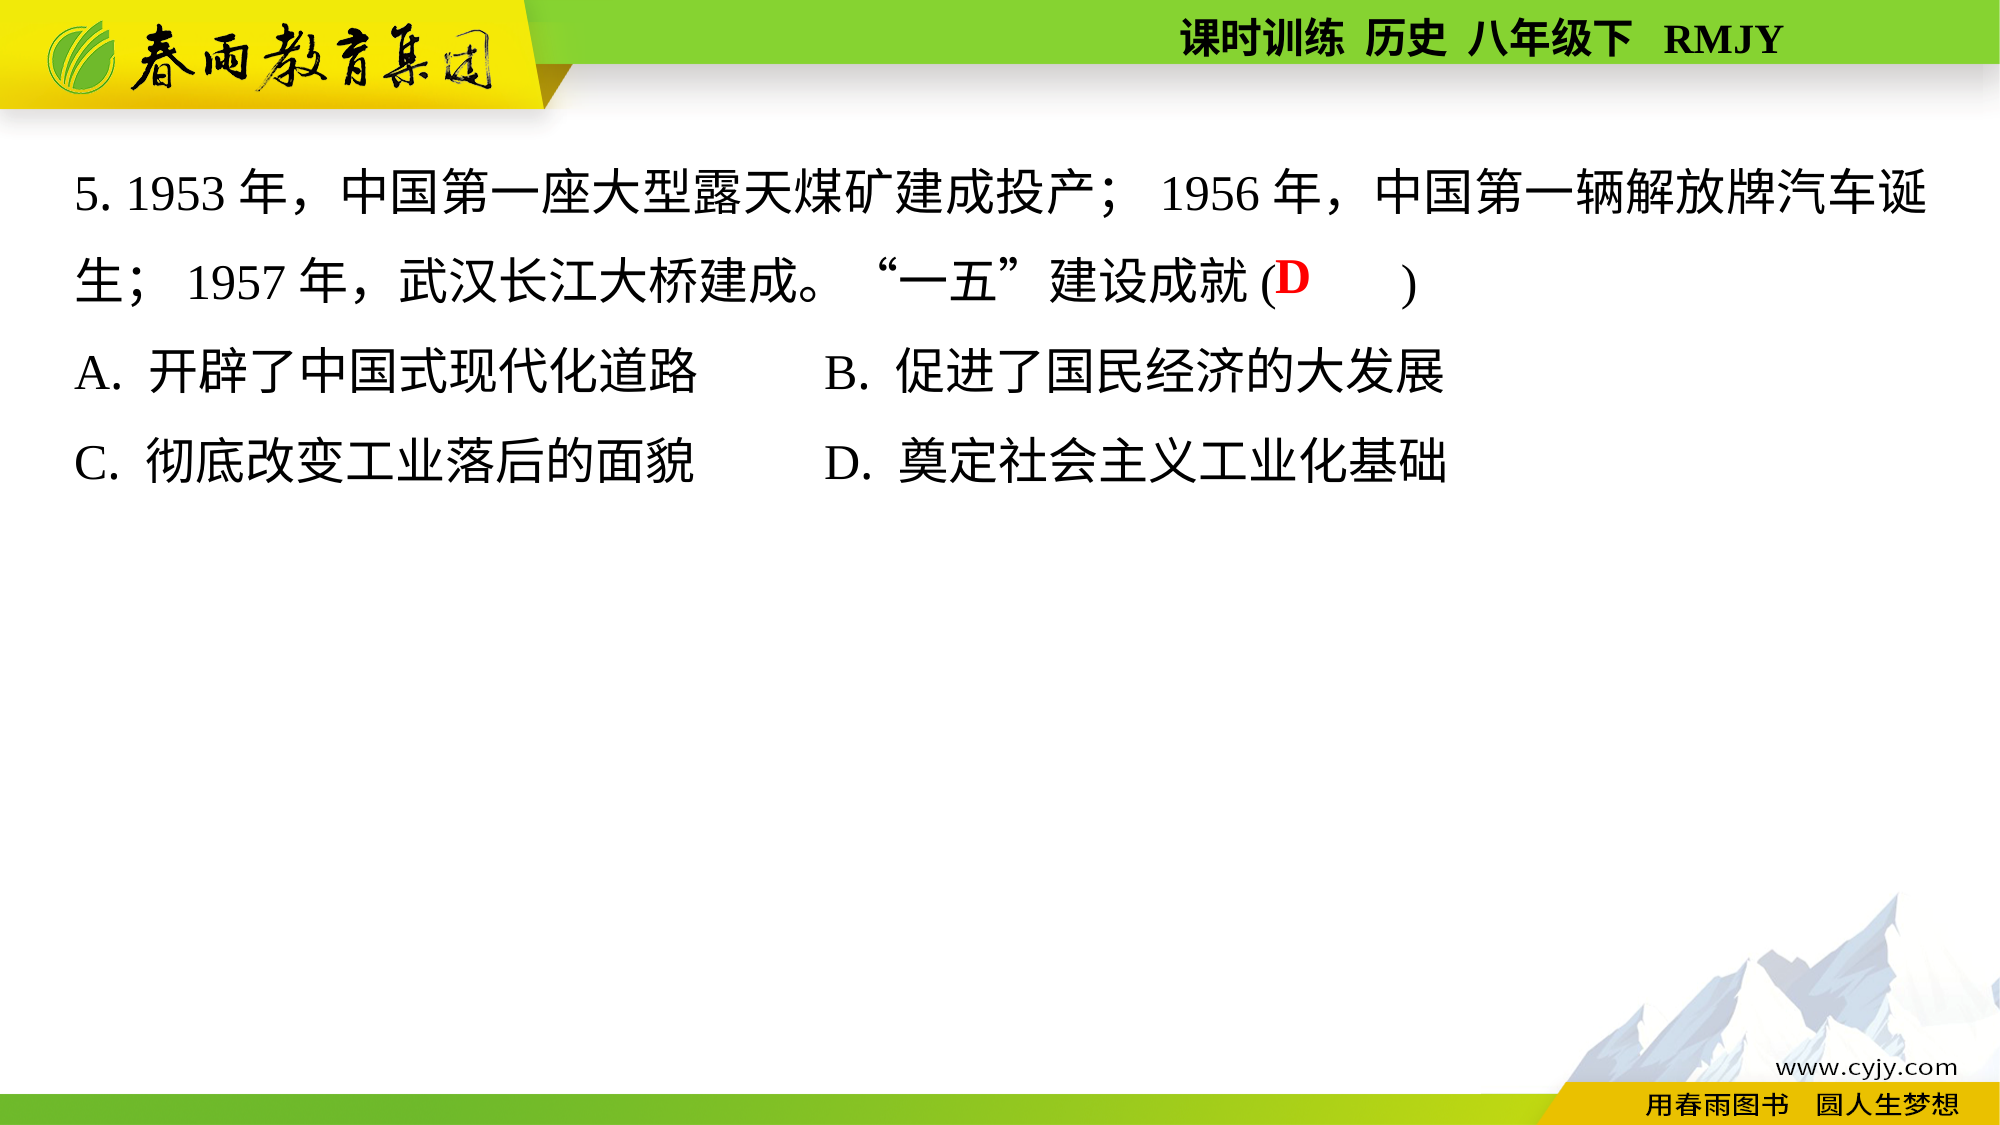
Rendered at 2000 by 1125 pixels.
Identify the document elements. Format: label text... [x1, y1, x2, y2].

list 5. 1953年，中国第一座大型露天煤矿建成投产；1956年，中国第一辆解放牌汽车诞生；1957年，武汉长江大桥建成。“一五”建设成就( ) A. 开辟了中国式现代化道路 B. 促进了国民经济的大发展 C. 彻底改变工业落后的面貌 D. 奠定社会主义工业化基础 [59, 122, 1944, 502]
picture [0, 0, 2000, 1125]
text_box D [1260, 235, 1326, 311]
